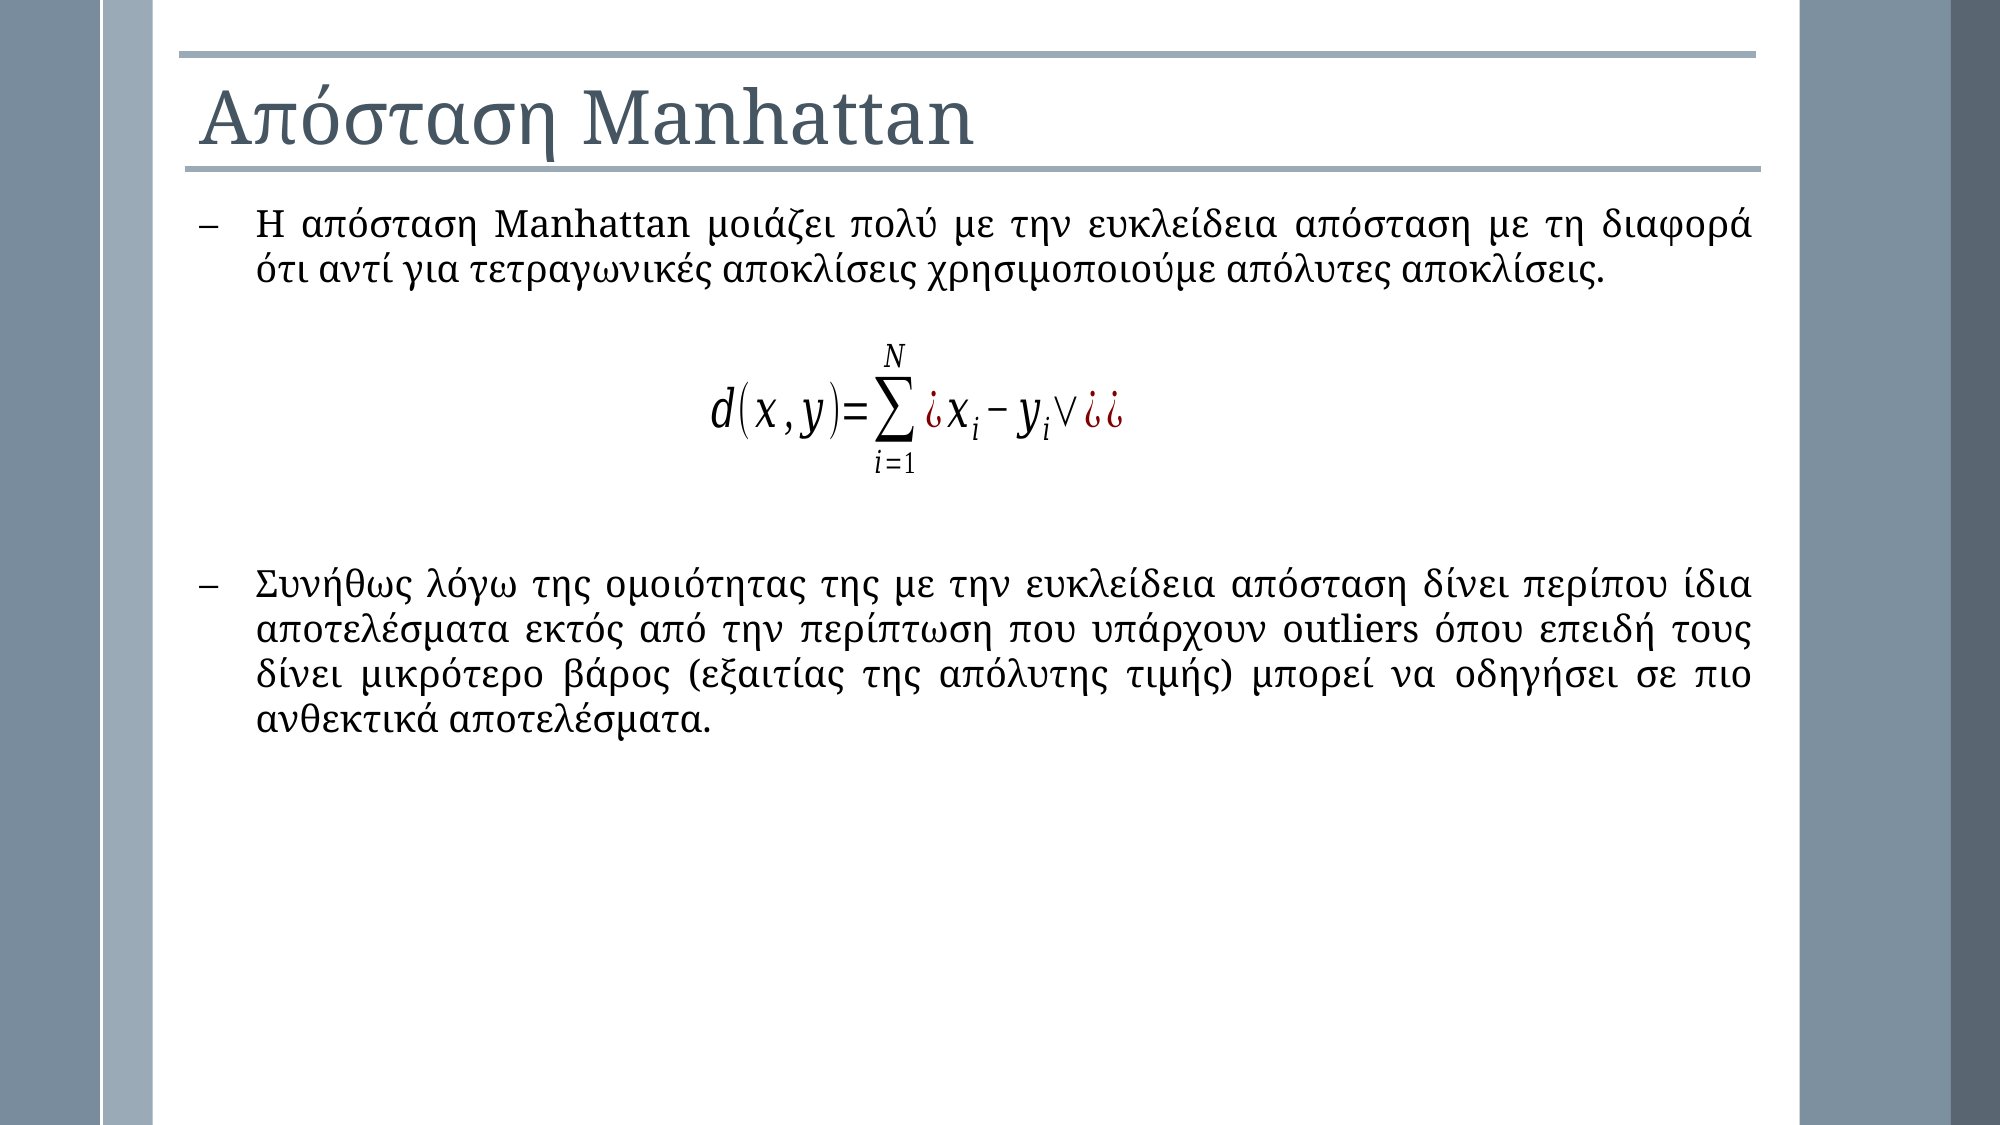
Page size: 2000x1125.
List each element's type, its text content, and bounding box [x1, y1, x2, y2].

text_box Η απόσταση Manhattan μοιάζει πολύ με την ευκλείδεια απόσταση με τη διαφορά ότι αντί για τετραγωνικές αποκλίσεις χρησιμοποιούμε απόλυτες αποκλίσεις. Συνήθως λόγω της ομοιότητας της με την ευκλείδεια απόσταση δίνει περίπου ίδια αποτελέσματα εκτός από την περίπτωση που υπάρχουν outliers όπου επειδή τους δίνει μικρότερο βάρος (εξαιτίας της απόλυτης τιμής) μπορεί να οδηγήσει σε πιο ανθεκτικά αποτελέσματα. [184, 192, 1768, 748]
text_box Απόσταση Manhattan [184, 62, 1756, 167]
